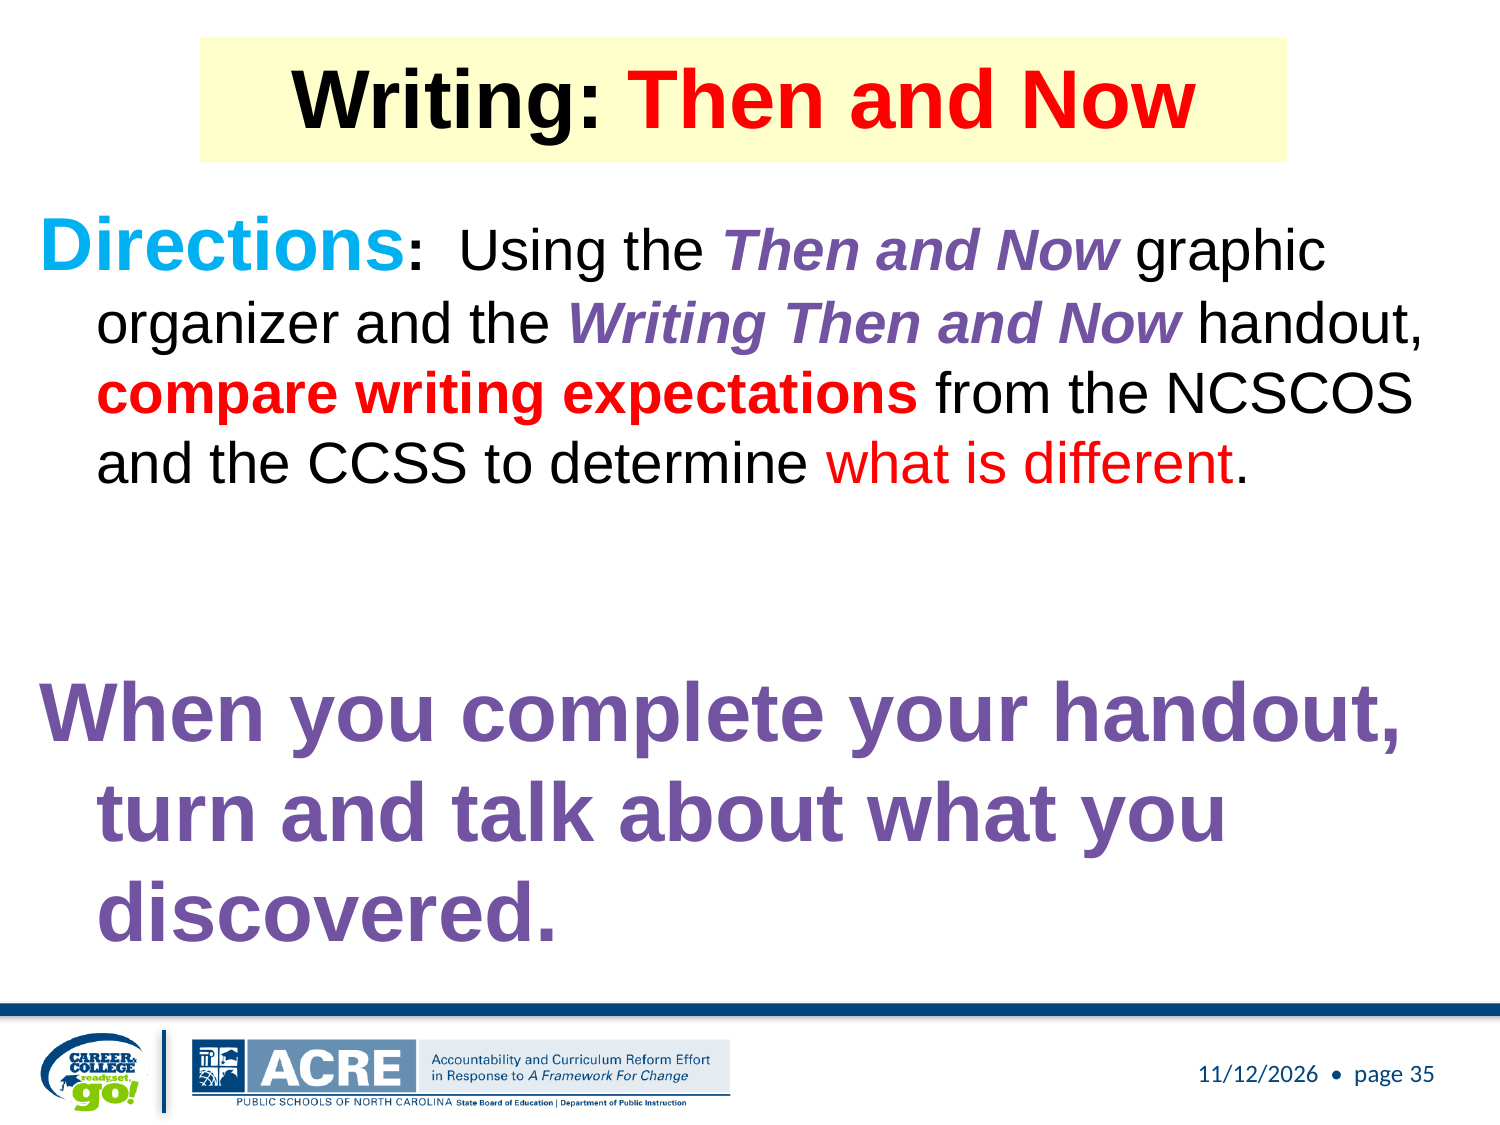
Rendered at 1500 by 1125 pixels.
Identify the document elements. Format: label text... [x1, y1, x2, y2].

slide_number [1137, 1042, 1450, 1103]
title Writing: Then and Now [199, 37, 1288, 163]
picture [37, 1029, 152, 1115]
picture [174, 1017, 744, 1125]
list Directions: Using the Then and Now graphic organizer and the Writing Then and Now handout, compare writing expectations from the NCSCOS and the CCSS to determine what is different. When you complete your handout, turn and talk about what you discovered. [24, 187, 1476, 888]
